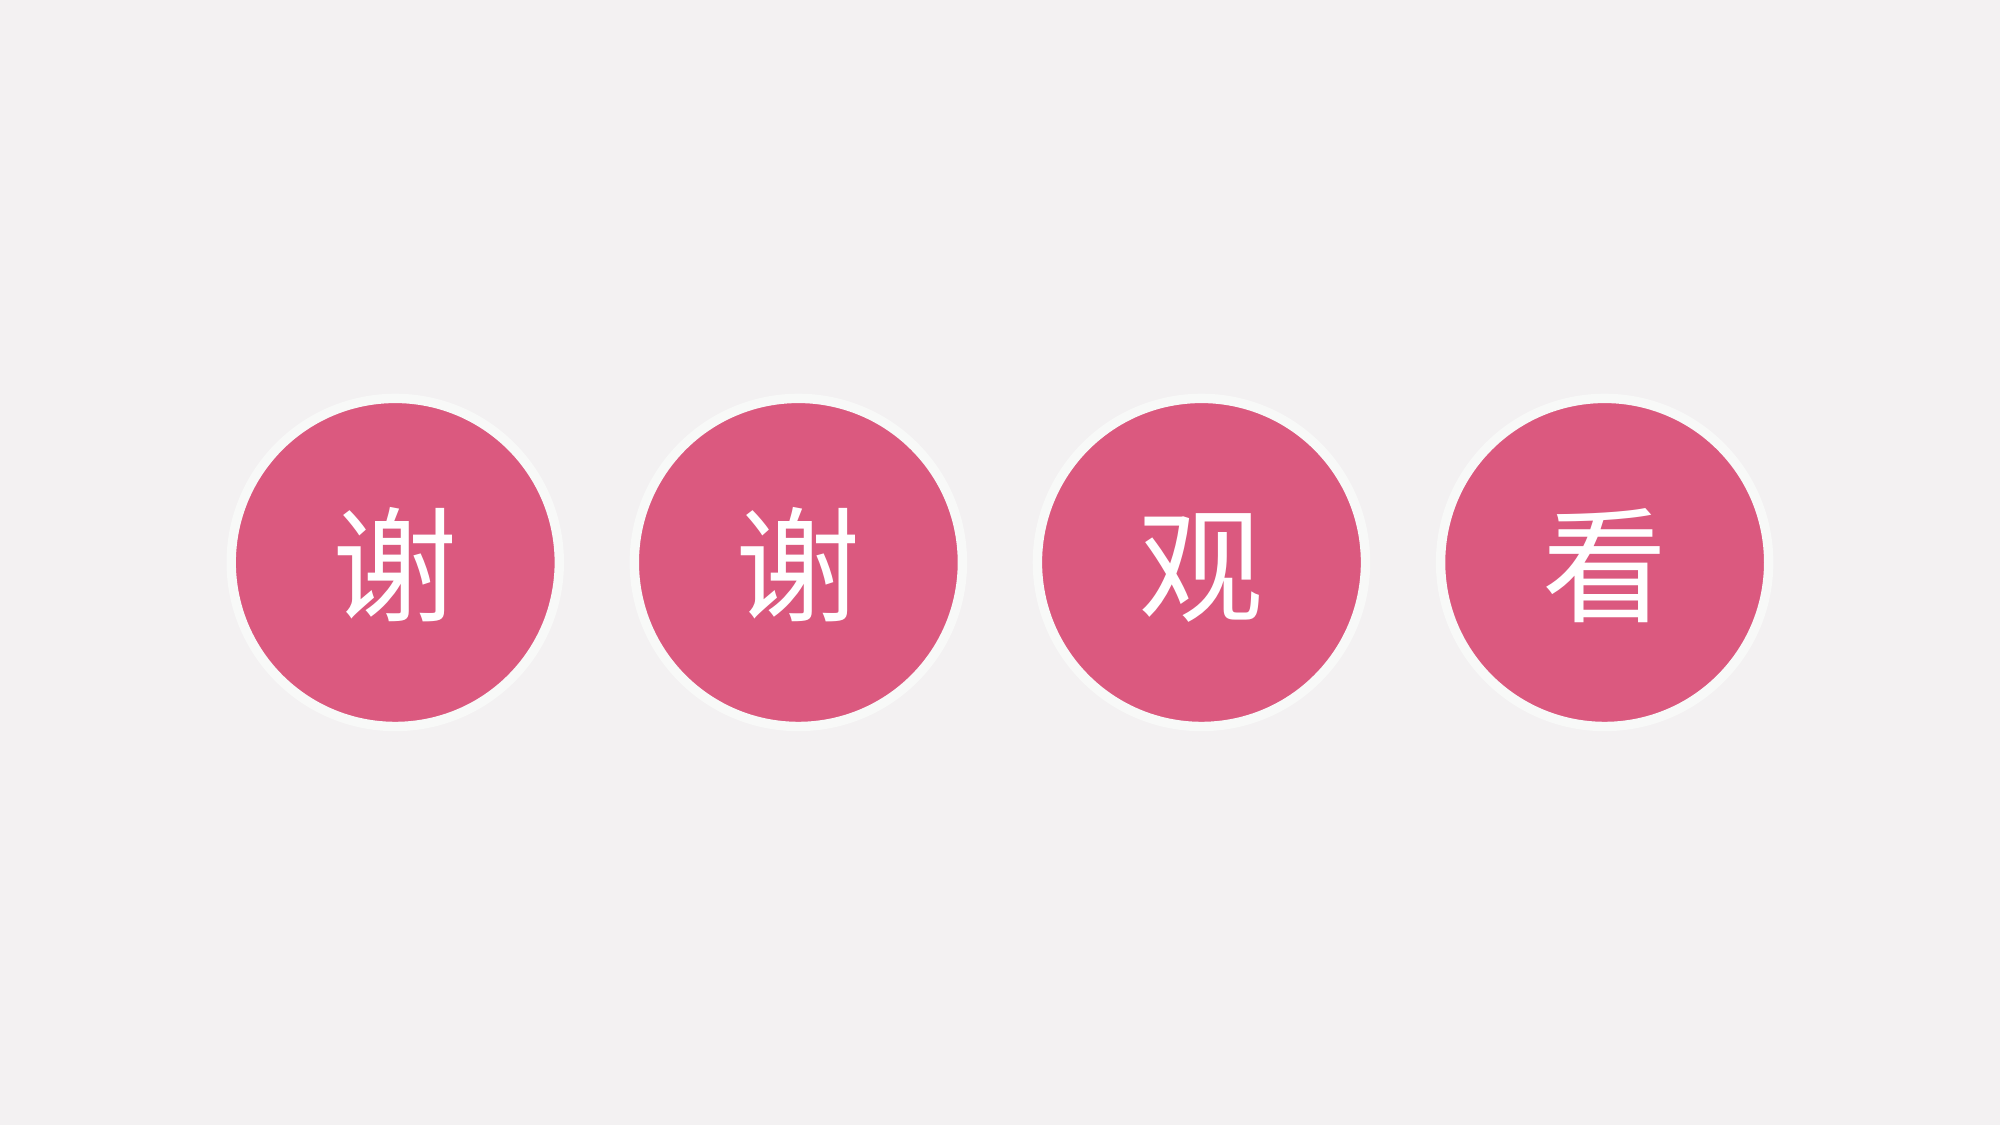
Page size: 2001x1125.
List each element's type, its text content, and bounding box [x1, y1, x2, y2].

text_box 观 [1036, 397, 1367, 728]
text_box 谢 [230, 397, 561, 728]
text_box 看 [1439, 397, 1770, 728]
text_box 谢 [633, 397, 964, 728]
